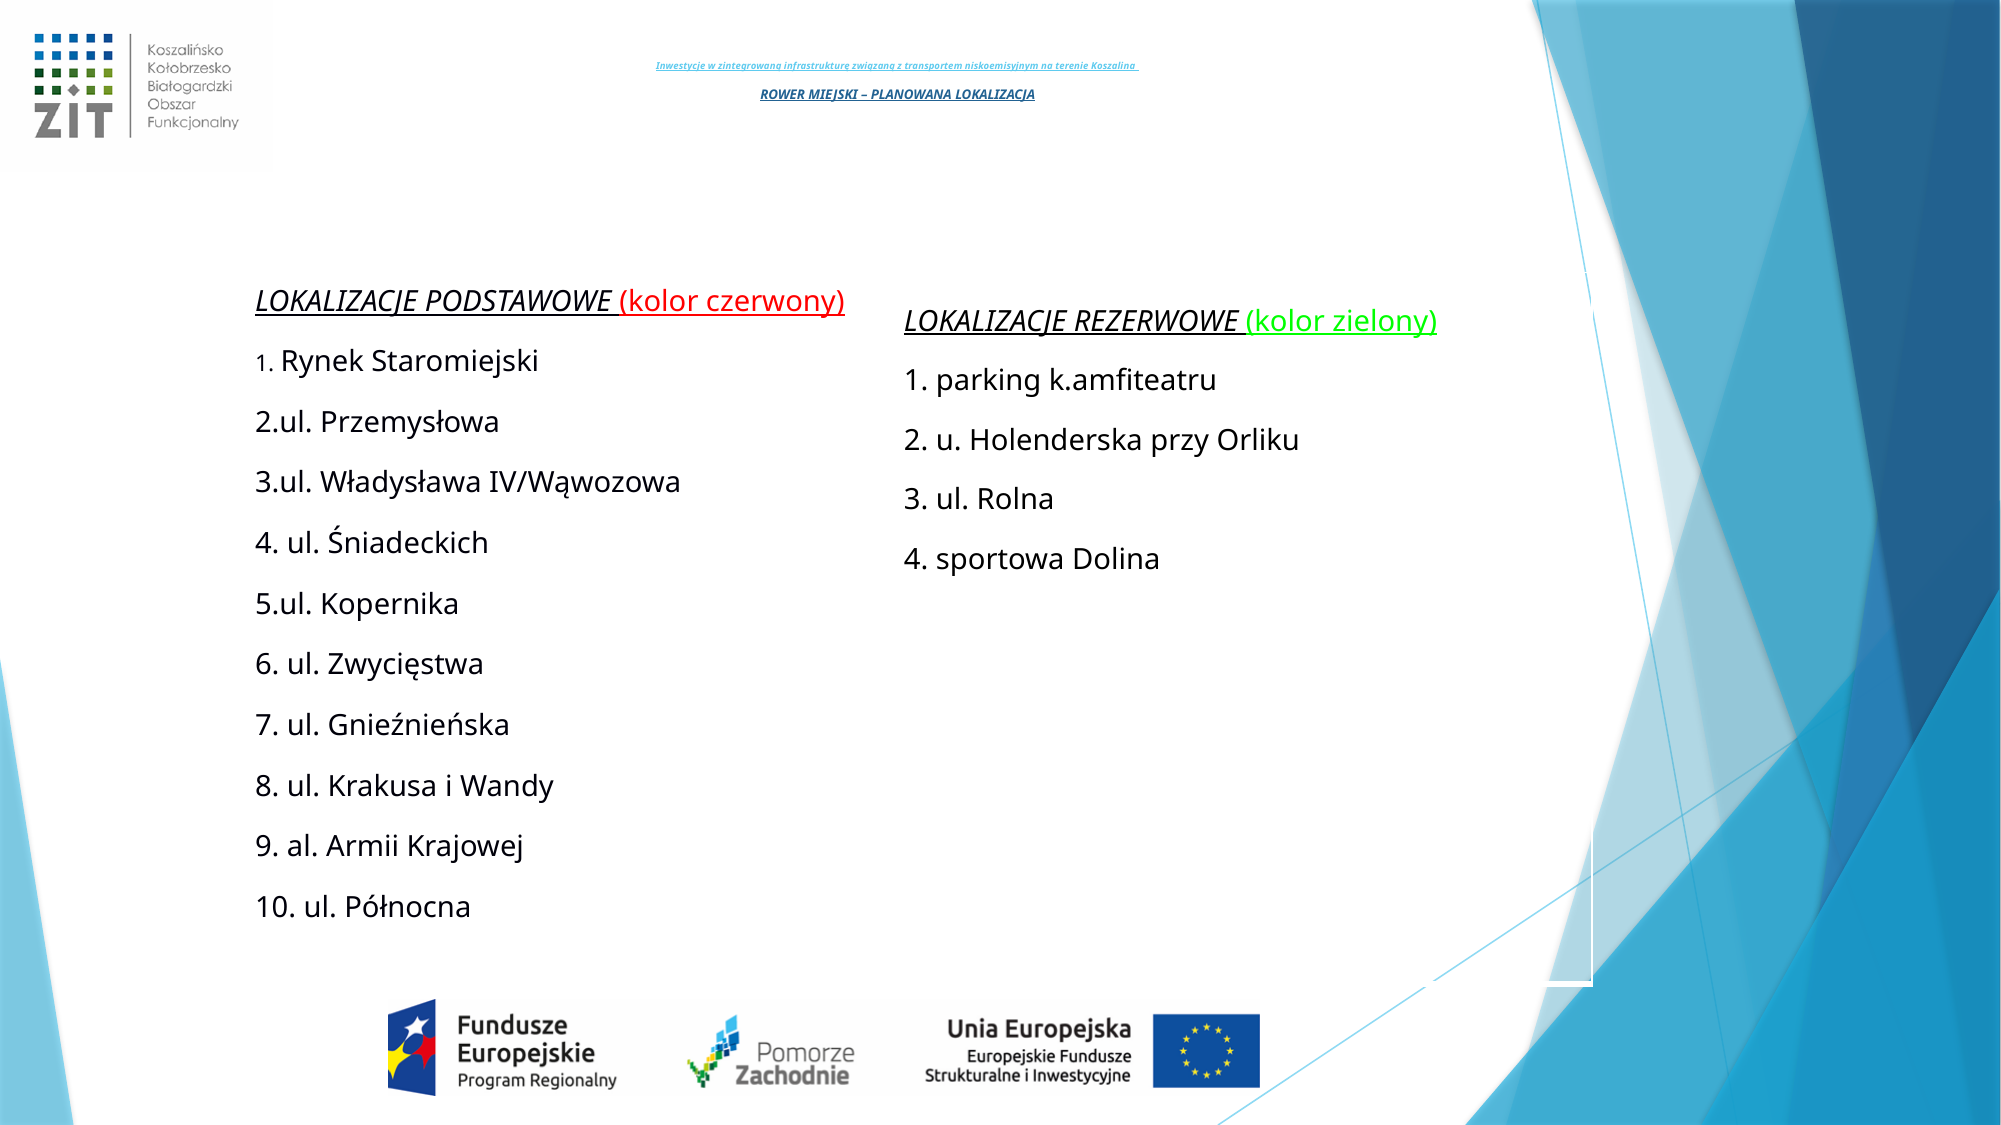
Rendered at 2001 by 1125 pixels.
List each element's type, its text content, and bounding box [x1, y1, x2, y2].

table_header LOKALIZACJE PODSTAWOWE (kolor czerwony) 1. Rynek Staromiejski 2.ul. Przemysłowa 3.ul. Władysława IV/Wąwozowa 4. ul. Śniadeckich 5.ul. Kopernika 6. ul. Zwycięstwa 7. ul. Gnieźnieńska 8. ul. Krakusa i Wandy 9. al. Armii Krajowej 10. ul. Północna [241, 273, 888, 981]
picture [0, 0, 273, 172]
picture [388, 998, 1261, 1096]
title Inwestycje w zintegrowaną infrastrukturę związaną z transportem niskoemisyjnym na terenie Koszalina ROWER MIEJSKI – PLANOWANA LOKALIZACJA [240, 52, 1556, 141]
table_header LOKALIZACJE REZERWOWE (kolor zielony) 1. parking k.amfiteatru 2. u. Holenderska przy Orliku 3. ul. Rolna 4. sportowa Dolina [890, 273, 1591, 981]
